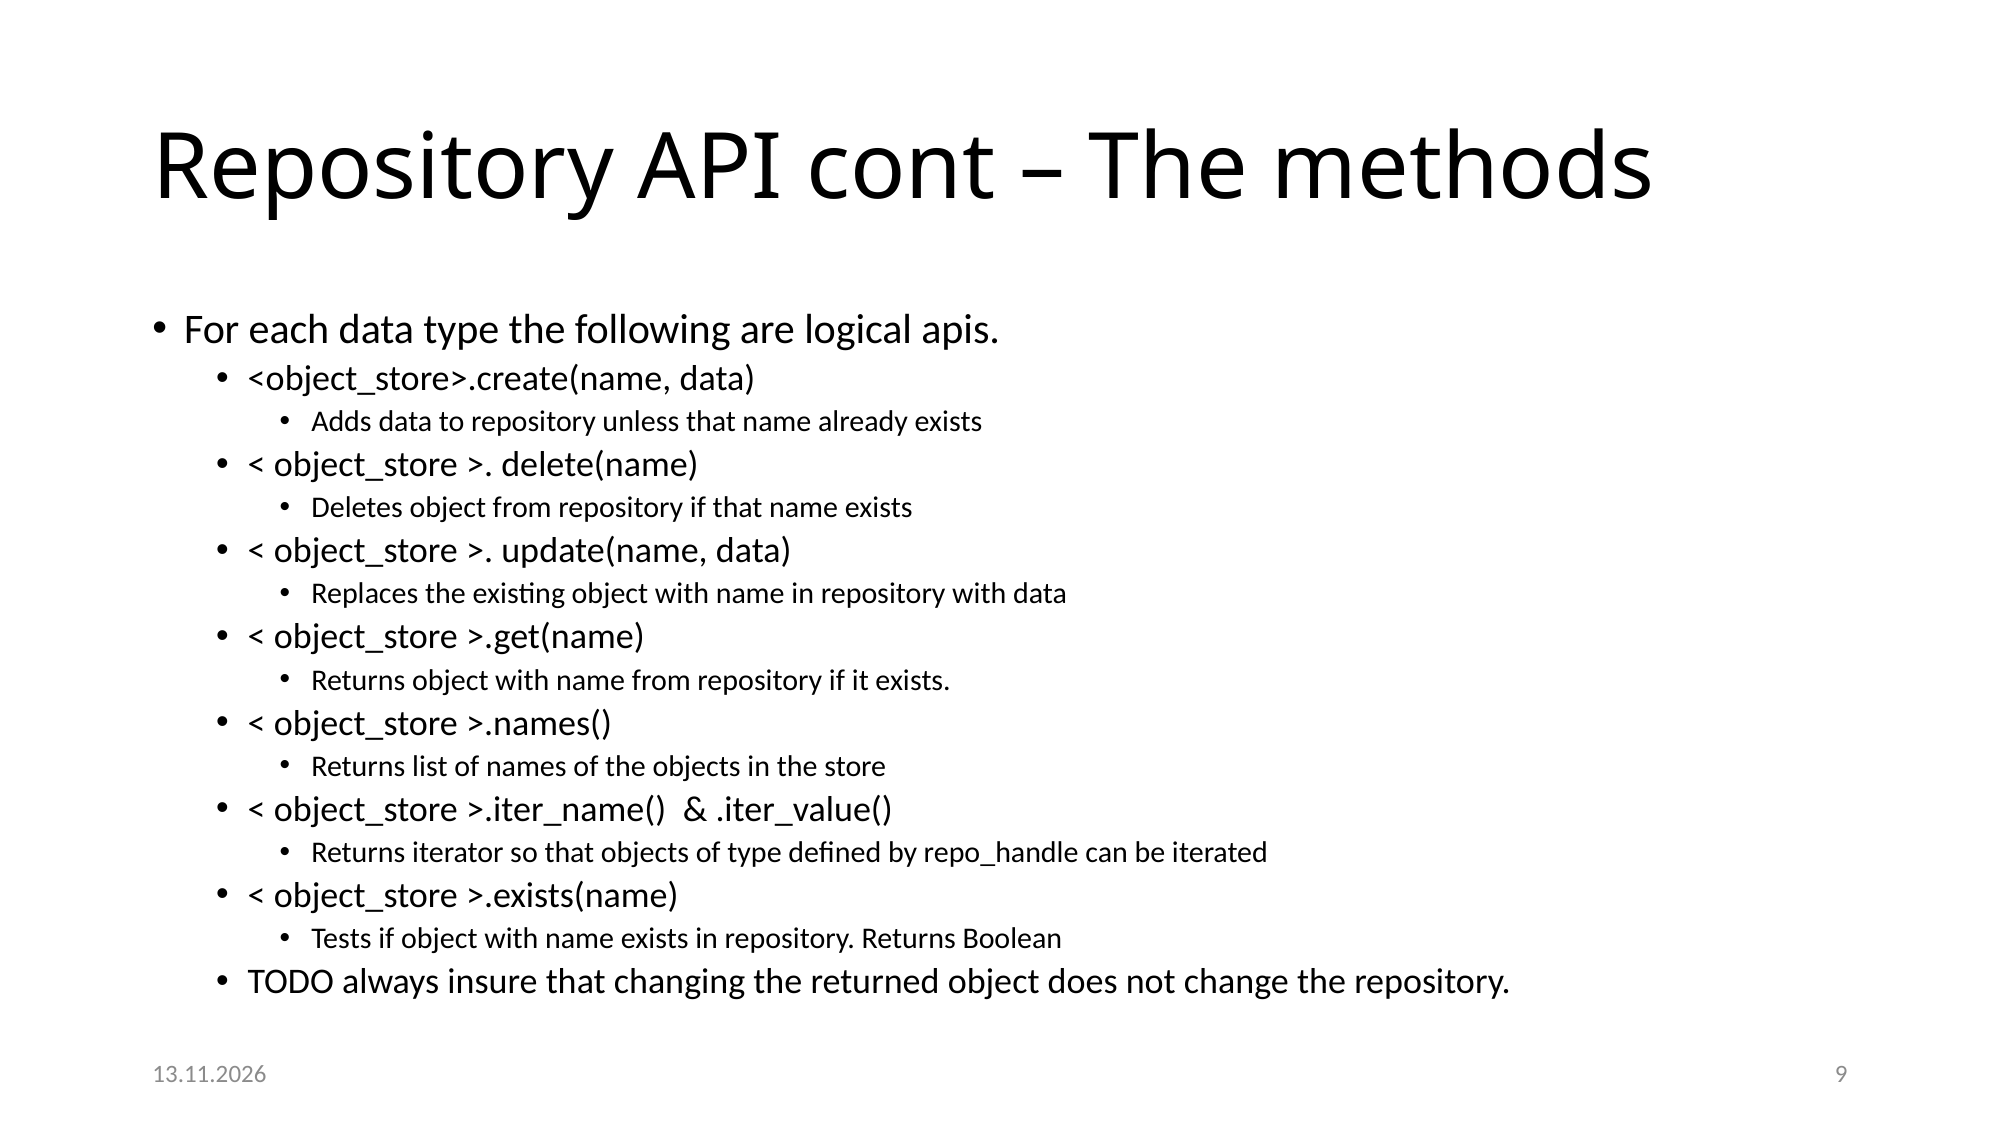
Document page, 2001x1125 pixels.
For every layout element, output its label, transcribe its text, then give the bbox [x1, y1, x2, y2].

slide_number 9 [1412, 1042, 1863, 1103]
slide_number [137, 1042, 588, 1103]
list For each data type the following are logical apis. <object_store>.create(name, data) Adds data to repository unless that name already exists < object_store >. delete(name) Deletes object from repository if that name exists < object_store >. update(name, data) Replaces the existing object with name in repository with data < object_store >.get(name) Returns object with name from repository if it exists. < object_store >.names() Returns list of names of the objects in the store < object_store >.iter_name() & .iter_value() Returns iterator so that objects of type defined by repo_handle can be iterated < object_store >.exists(name) Tests if object with name exists in repository. Returns Boolean TODO always insure that changing the returned object does not change the repository. [137, 299, 1863, 1014]
title Repository API cont – The methods [137, 59, 1863, 278]
